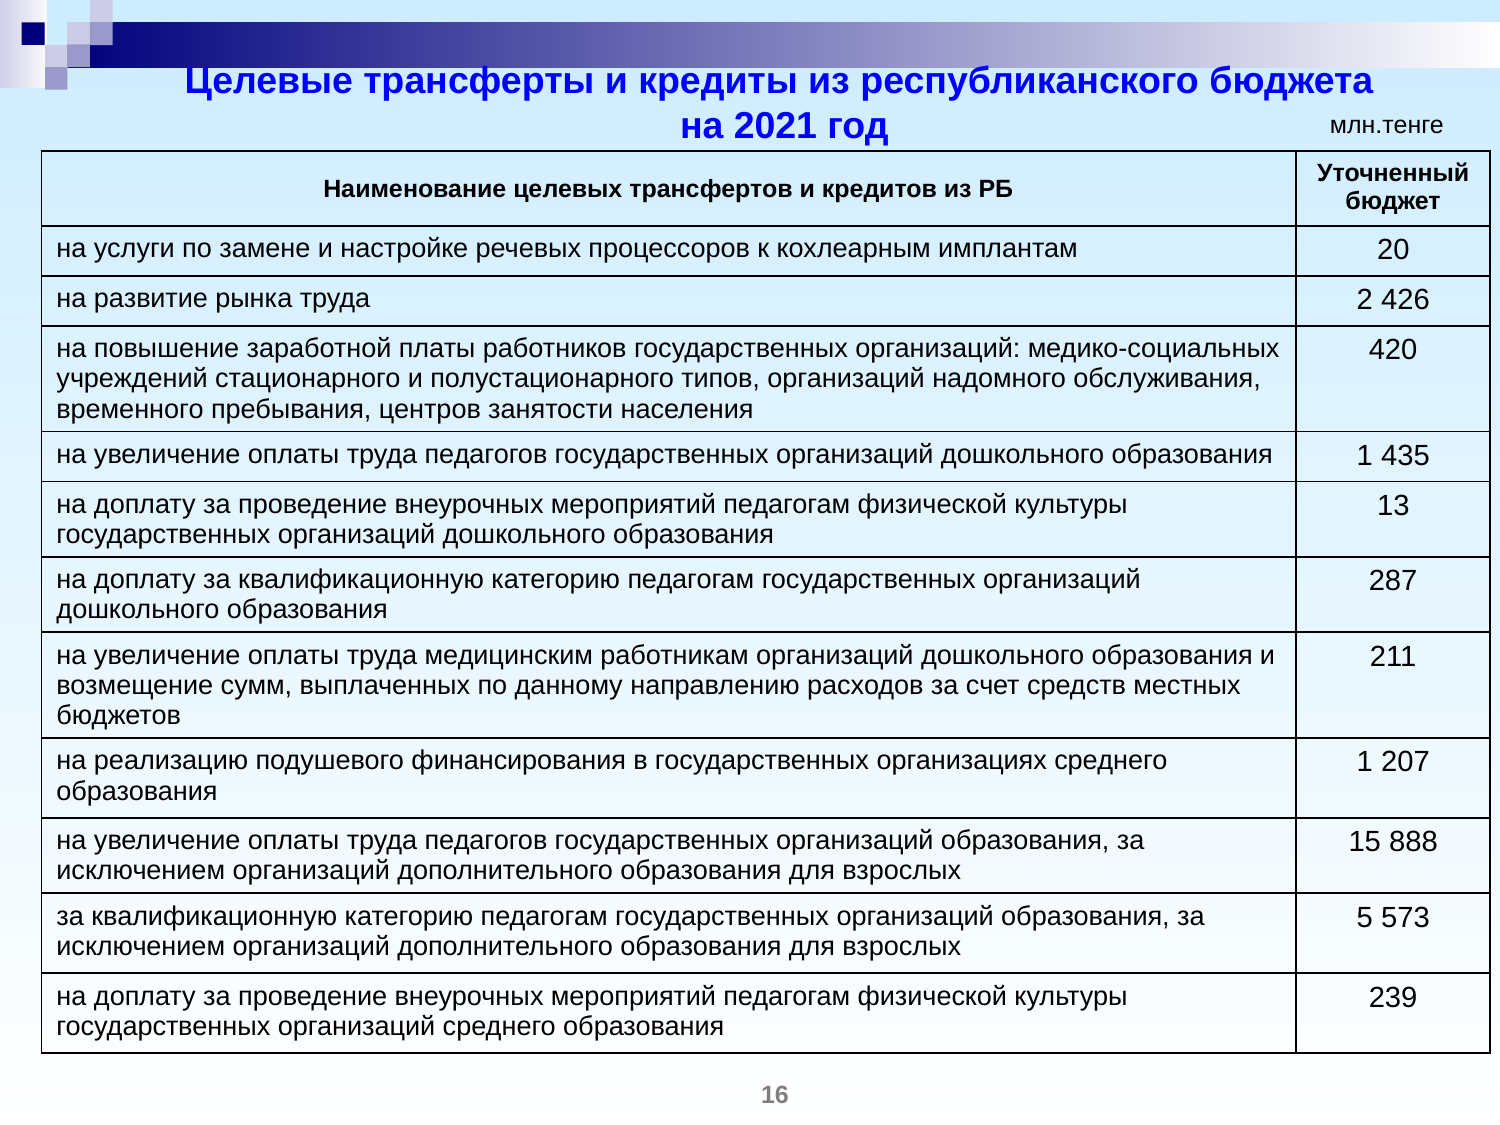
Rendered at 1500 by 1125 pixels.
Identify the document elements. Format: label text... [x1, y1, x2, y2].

table_cell на увеличение оплаты труда педагогов государственных организаций дошкольного образования [42, 432, 1295, 481]
title Целевые трансферты и кредиты из республиканского бюджета на 2021 год [68, 70, 1500, 133]
table_cell на развитие рынка труда [42, 277, 1295, 325]
table_cell 5 573 [1297, 894, 1489, 972]
table_cell на доплату за проведение внеурочных мероприятий педагогам физической культуры государственных организаций среднего образования [42, 974, 1295, 1052]
table_cell 20 [1297, 227, 1489, 275]
table_cell на увеличение оплаты труда медицинским работникам организаций дошкольного образования и возмещение сумм, выплаченных по данному направлению расходов за счет средств местных бюджетов [42, 633, 1295, 737]
table_cell за квалификационную категорию педагогам государственных организаций образования, за исключением организаций дополнительного образования для взрослых [42, 894, 1295, 972]
table_cell 287 [1297, 558, 1489, 631]
table_cell на доплату за проведение внеурочных мероприятий педагогам физической культуры государственных организаций дошкольного образования [42, 482, 1295, 556]
table_header Наименование целевых трансфертов и кредитов из РБ [42, 152, 1295, 225]
table_cell 1 207 [1297, 739, 1489, 817]
table_cell 211 [1297, 633, 1489, 737]
table_header Уточненный бюджет [1297, 152, 1489, 225]
text_box 16 [625, 1062, 925, 1125]
table_cell 2 426 [1297, 277, 1489, 325]
table_cell на увеличение оплаты труда педагогов государственных организаций образования, за исключением организаций дополнительного образования для взрослых [42, 819, 1295, 892]
table_cell на реализацию подушевого финансирования в государственных организациях среднего образования [42, 739, 1295, 817]
table_cell 239 [1297, 974, 1489, 1052]
text_box млн.тенге [1283, 101, 1491, 147]
table_cell 13 [1297, 482, 1489, 556]
table_cell 1 435 [1297, 432, 1489, 481]
table_cell на повышение заработной платы работников государственных организаций: медико-социальных учреждений стационарного и полустационарного типов, организаций надомного обслуживания, временного пребывания, центров занятости населения [42, 327, 1295, 431]
table_cell 15 888 [1297, 819, 1489, 892]
table_cell на доплату за квалификационную категорию педагогам государственных организаций дошкольного образования [42, 558, 1295, 631]
table_cell 420 [1297, 327, 1489, 431]
table_cell на услуги по замене и настройке речевых процессоров к кохлеарным имплантам [42, 227, 1295, 275]
